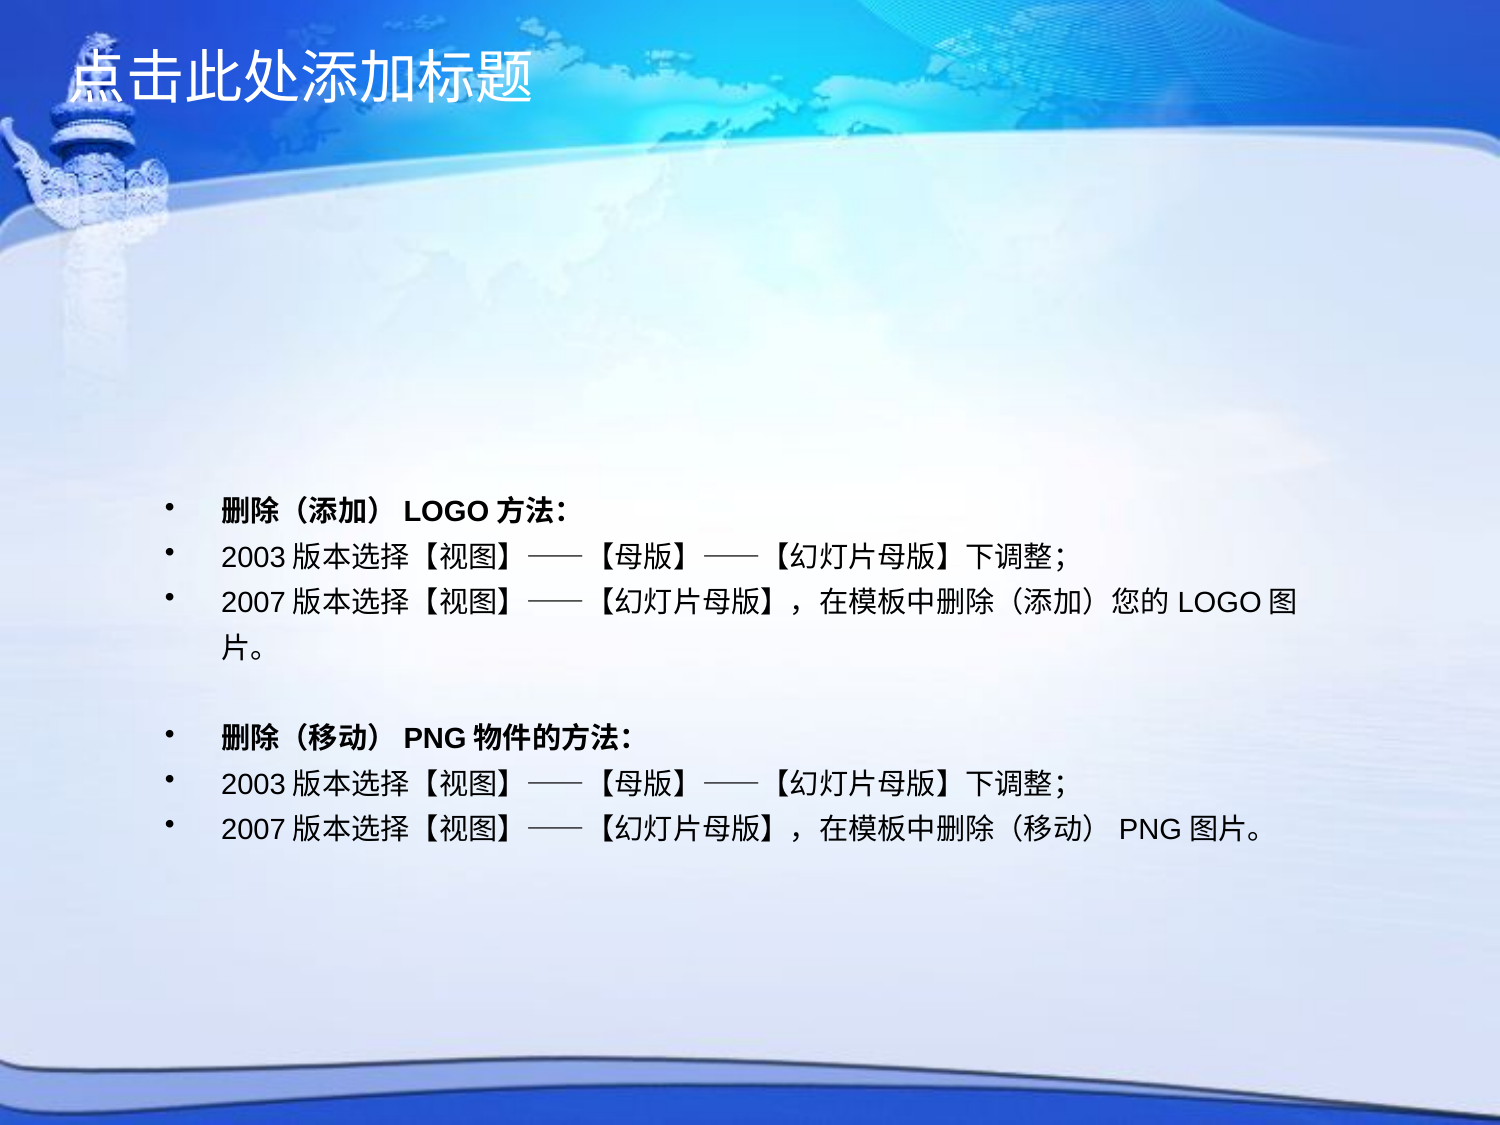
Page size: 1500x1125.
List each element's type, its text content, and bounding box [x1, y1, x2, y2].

picture [0, 0, 1500, 1125]
text_box 点击此处添加标题 [53, 33, 845, 118]
text_box 删除（添加）LOGO方法： 2003版本选择【视图】——【母版】——【幻灯片母版】下调整； 2007版本选择【视图】——【幻灯片母版】，在模板中删除（添加）您的LOGO图片。 删除（移动）PNG物件的方法： 2003版本选择【视图】——【母版】——【幻灯片母版】下调整； 2007版本选择【视图】——【幻灯片母版】，在模板中删除（移动）PNG图片。 [149, 474, 1350, 988]
